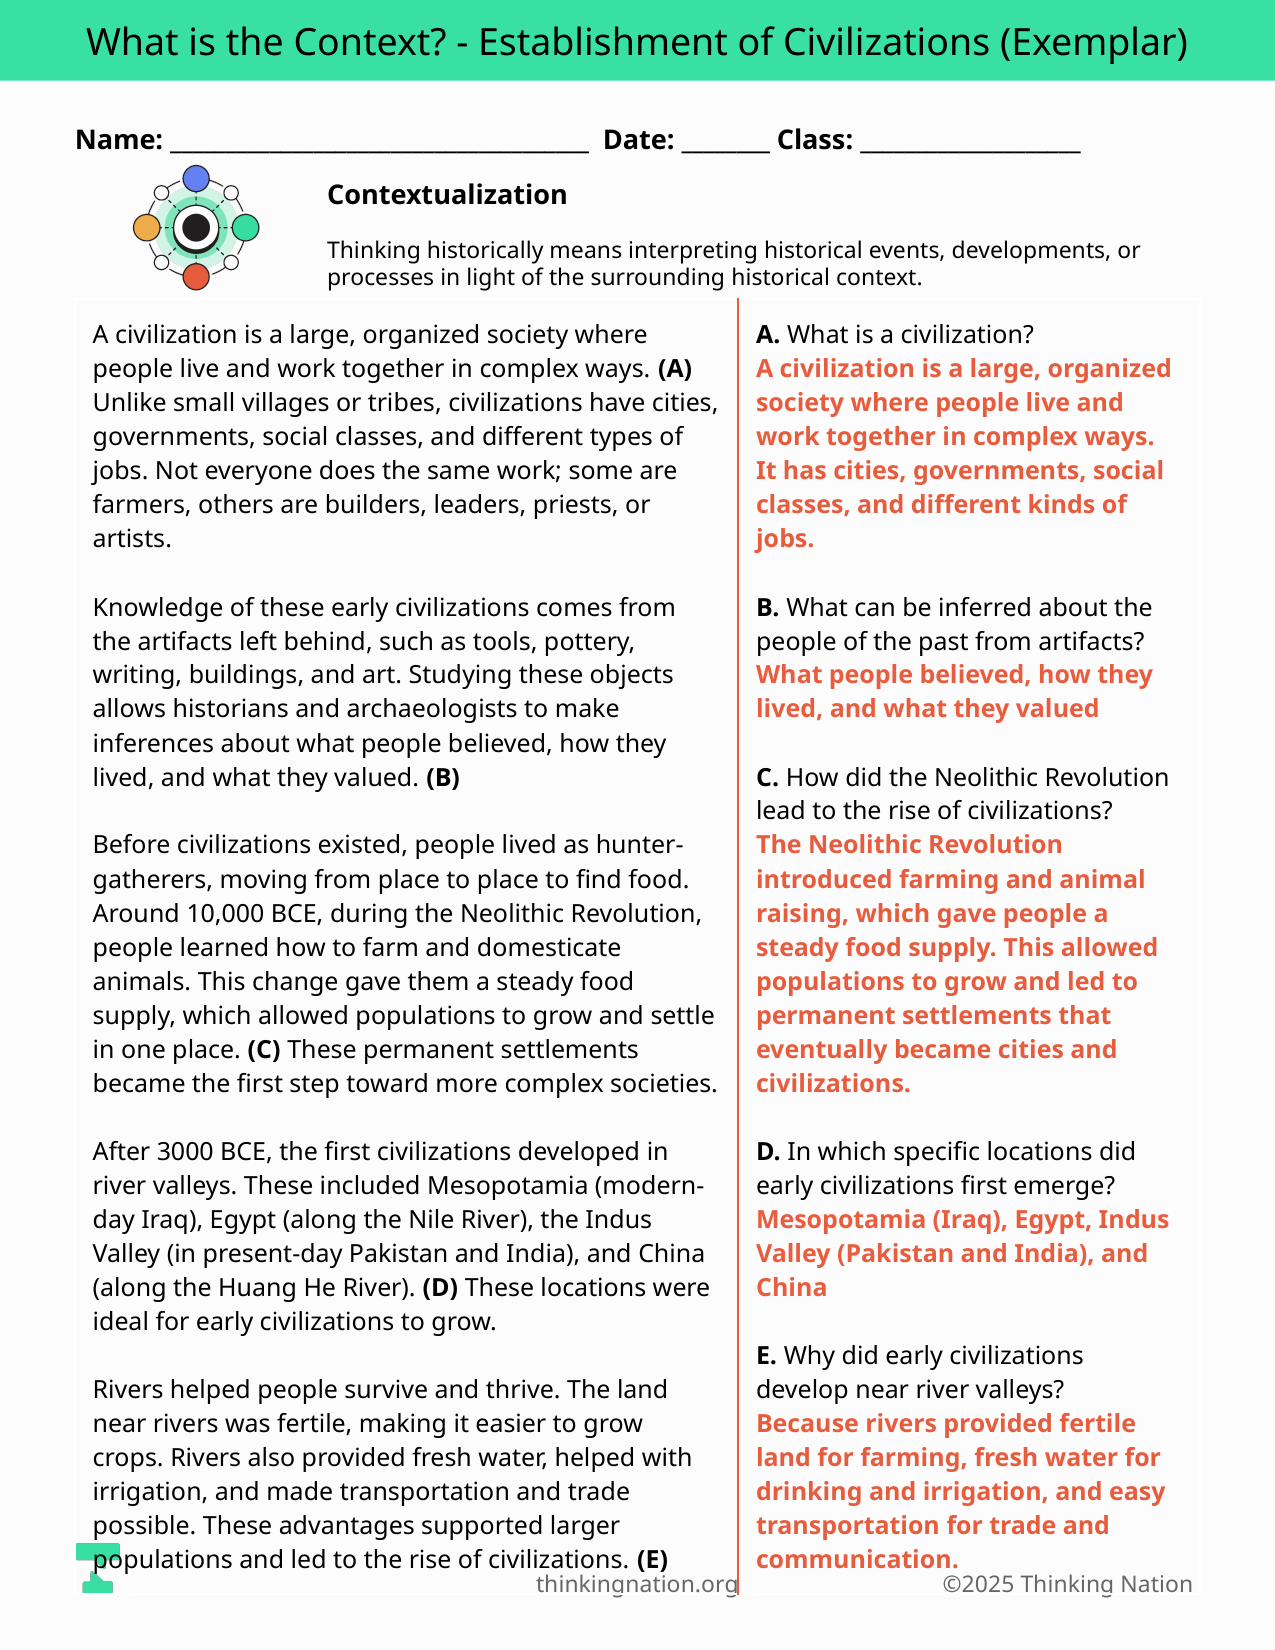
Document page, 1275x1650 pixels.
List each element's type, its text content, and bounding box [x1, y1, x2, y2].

text_box thinkingnation.org [486, 1595, 789, 1605]
text_box Name: ______________________________________ Date: ________ Class: ____________________ [58, 106, 1275, 169]
text_box Contextualization Thinking historically means interpreting historical events, developments, or processes in light of the surrounding historical context. [308, 169, 1201, 287]
text_box What is the Context? - Establishment of Civilizations (Exemplar) [0, 0, 1275, 81]
table_header A civilization is a large, organized society where people live and work together in complex ways. (A) Unlike small villages or tribes, civilizations have cities, governments, social classes, and different types of jobs. Not everyone does the same work; some are farmers, others are builders, leaders, priests, or artists. Knowledge of these early civilizations comes from the artifacts left behind, such as tools, pottery, writing, buildings, and art. Studying these objects allows historians and archaeologists to make inferences about what people believed, how they lived, and what they valued. (B) Before civilizations existed, people lived as hunter-gatherers, moving from place to place to find food. Around 10,000 BCE, during the Neolithic Revolution, people learned how to farm and domesticate animals. This change gave them a steady food supply, which allowed populations to grow and settle in one place. (C) These permanent settlements became the first step toward more complex societies. After 3000 BCE, the first civilizations developed in river valleys. These included Mesopotamia (modern-day Iraq), Egypt (along the Nile River), the Indus Valley (in present-day Pakistan and India), and China (along the Huang He River). (D) These locations were ideal for early civilizations to grow. Rivers helped people survive and thrive. The land near rivers was fertile, making it easier to grow crops. Rivers also provided fresh water, helped with irrigation, and made transportation and trade possible. These advantages supported larger populations and led to the rise of civilizations. (E) [76, 300, 737, 1593]
picture [62, 1533, 133, 1604]
picture [113, 145, 279, 311]
text_box ©2025 Thinking Nation [907, 1553, 1210, 1605]
table_header A. What is a civilization? A civilization is a large, organized society where people live and work together in complex ways. It has cities, governments, social classes, and different kinds of jobs. B. What can be inferred about the people of the past from artifacts? What people believed, how they lived, and what they valued C. How did the Neolithic Revolution lead to the rise of civilizations? The Neolithic Revolution introduced farming and animal raising, which gave people a steady food supply. This allowed populations to grow and led to permanent settlements that eventually became cities and civilizations. D. In which specific locations did early civilizations first emerge? Mesopotamia (Iraq), Egypt, Indus Valley (Pakistan and India), and China E. Why did early civilizations develop near river valleys? Because rivers provided fertile land for farming, fresh water for drinking and irrigation, and easy transportation for trade and communication. [739, 300, 1199, 1593]
